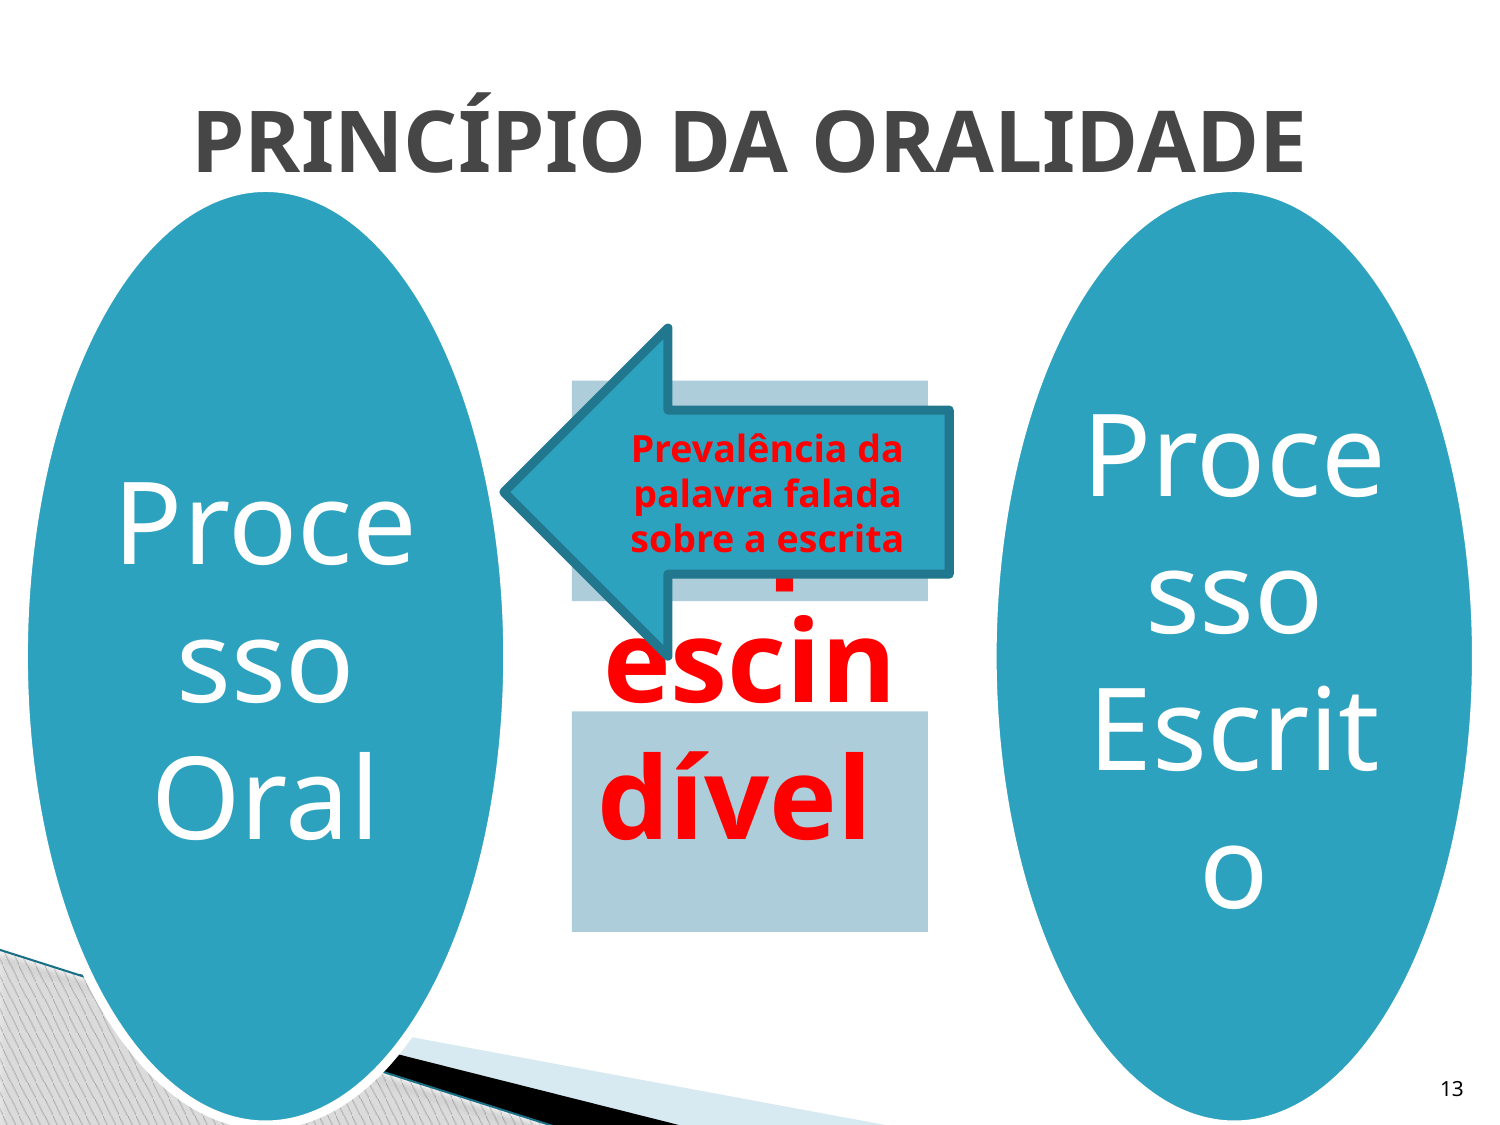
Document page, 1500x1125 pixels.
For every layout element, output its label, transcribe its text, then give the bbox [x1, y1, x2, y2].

title PRINCÍPIO DA ORALIDADE [75, 45, 1425, 187]
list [23, 187, 1477, 1125]
